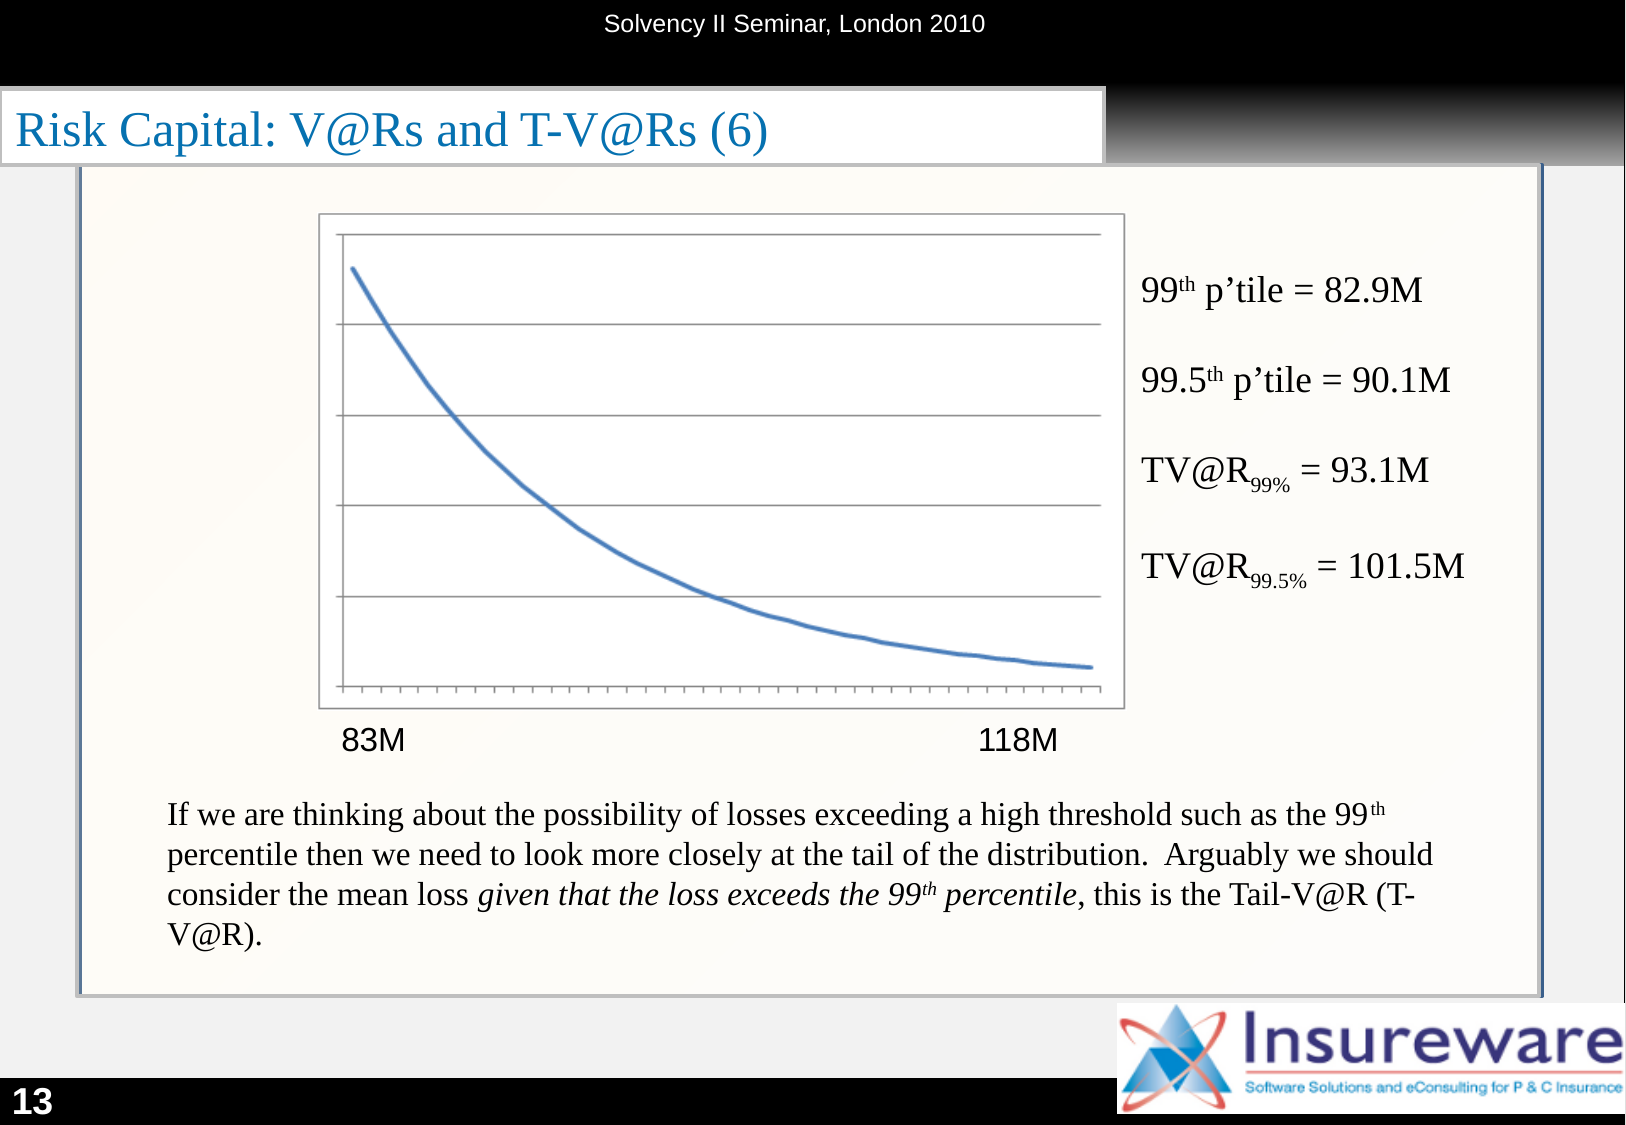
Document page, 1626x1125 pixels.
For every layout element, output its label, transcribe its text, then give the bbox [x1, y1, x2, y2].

picture [1117, 1003, 1625, 1114]
text_box 83M 118M [317, 710, 1181, 766]
text_box 99th p’tile = 82.9M 99.5th p’tile = 90.1M TV@R99% = 93.1M TV@R99.5% = 101.5M [1130, 257, 1540, 600]
list [75, 163, 1541, 998]
picture [317, 211, 1127, 711]
text_box If we are thinking about the possibility of losses exceeding a high threshold such as the 99th percentile then we need to look more closely at the tail of the distribution. Arguably we should consider the mean loss given that the loss exceeds the 99th percentile, this is the Tail-V@R (T-V@R). [152, 785, 1486, 960]
title Risk Capital: V@Rs and T-V@Rs (6) [0, 86, 1106, 167]
